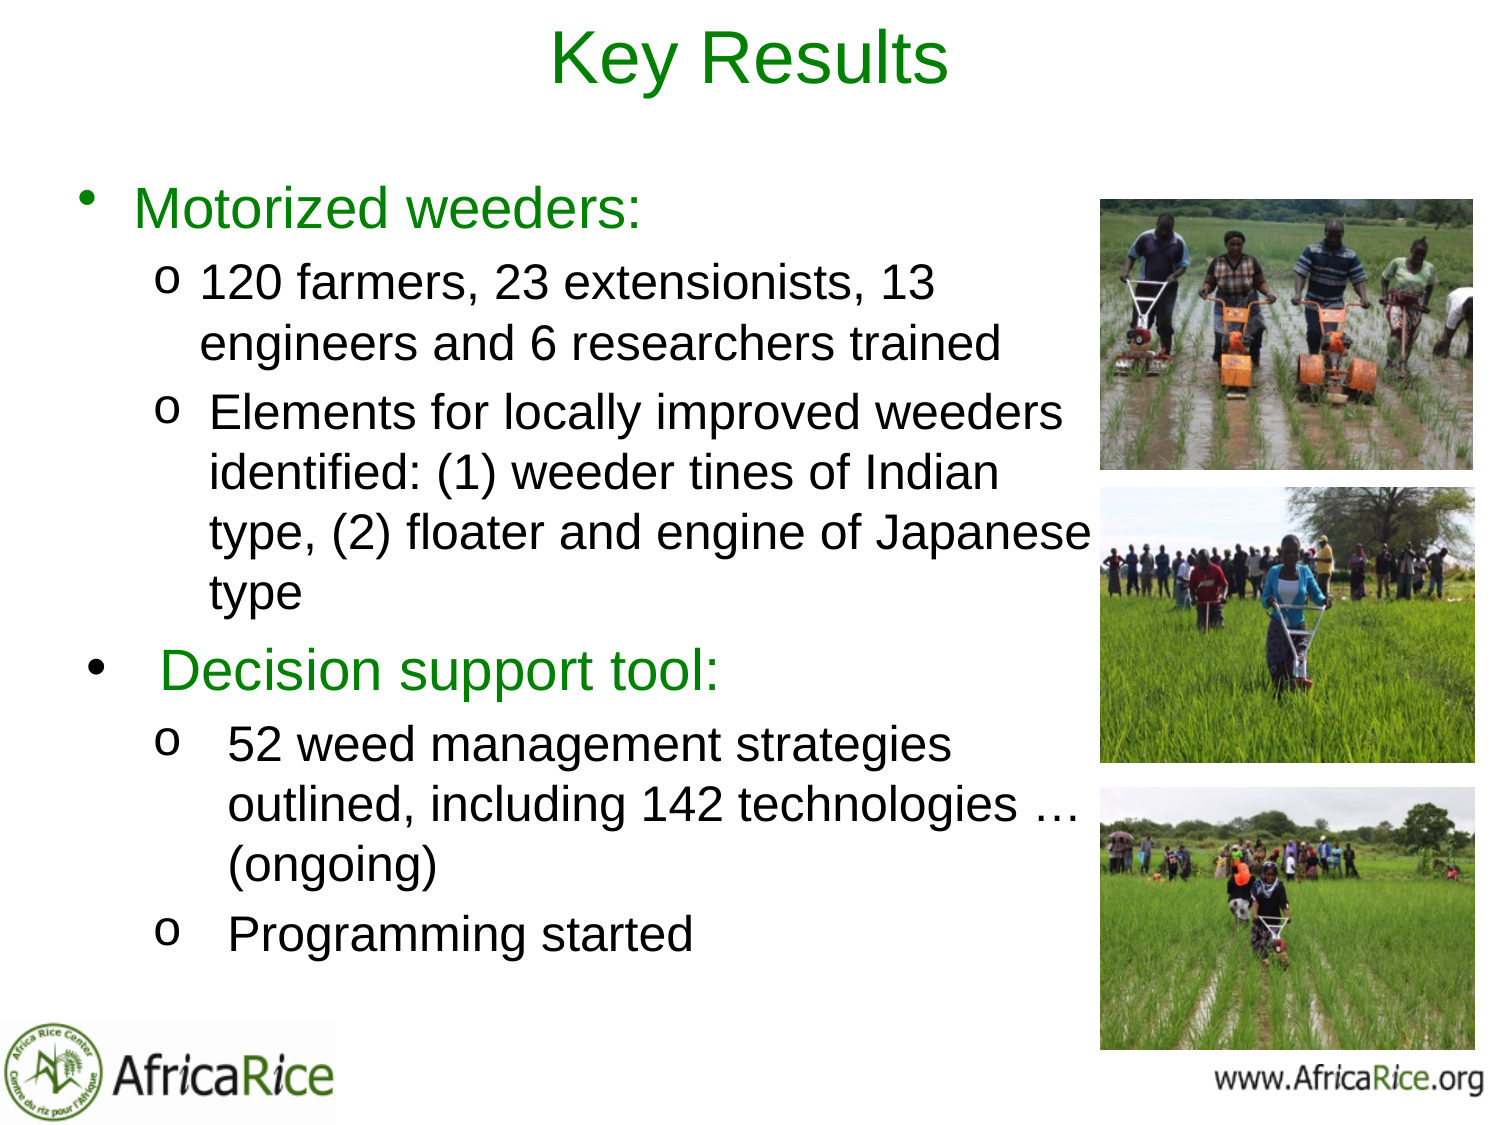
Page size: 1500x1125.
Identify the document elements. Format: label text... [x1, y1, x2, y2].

title Key Results [0, 7, 1500, 101]
picture [1099, 487, 1476, 763]
picture [1099, 787, 1476, 1051]
picture [1212, 1064, 1488, 1100]
picture [1099, 199, 1473, 471]
picture [0, 1020, 336, 1125]
list Motorized weeders: 120 farmers, 23 extensionists, 13 engineers and 6 researchers trained Elements for locally improved weeders identified: (1) weeder tines of Indian type, (2) floater and engine of Japanese type Decision support tool: 52 weed management strategies outlined, including 142 technologies … (ongoing) Programming started [62, 162, 1113, 1006]
